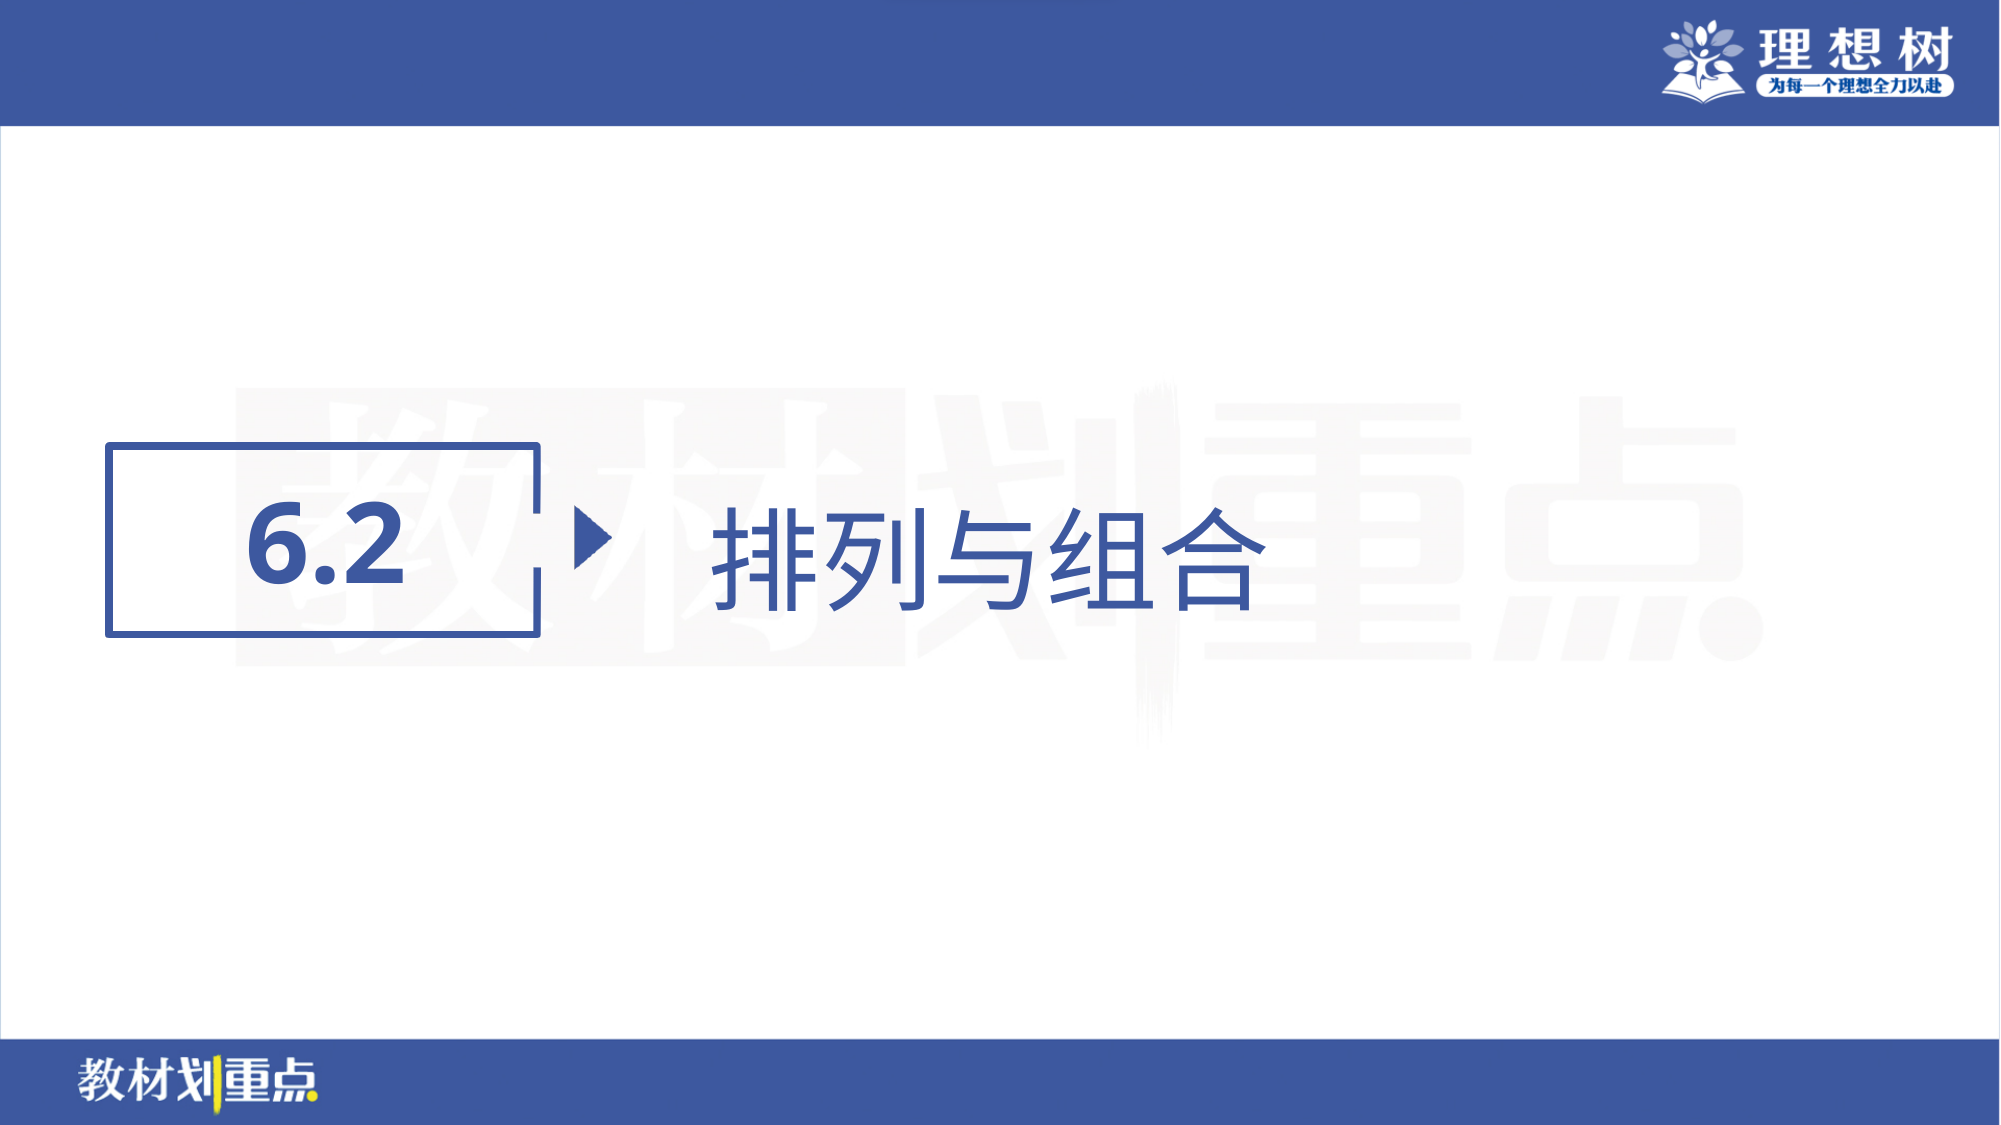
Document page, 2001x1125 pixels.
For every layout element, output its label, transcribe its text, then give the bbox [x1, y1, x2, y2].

picture [0, 0, 2000, 1125]
text_box 排列与组合 [708, 424, 1967, 635]
